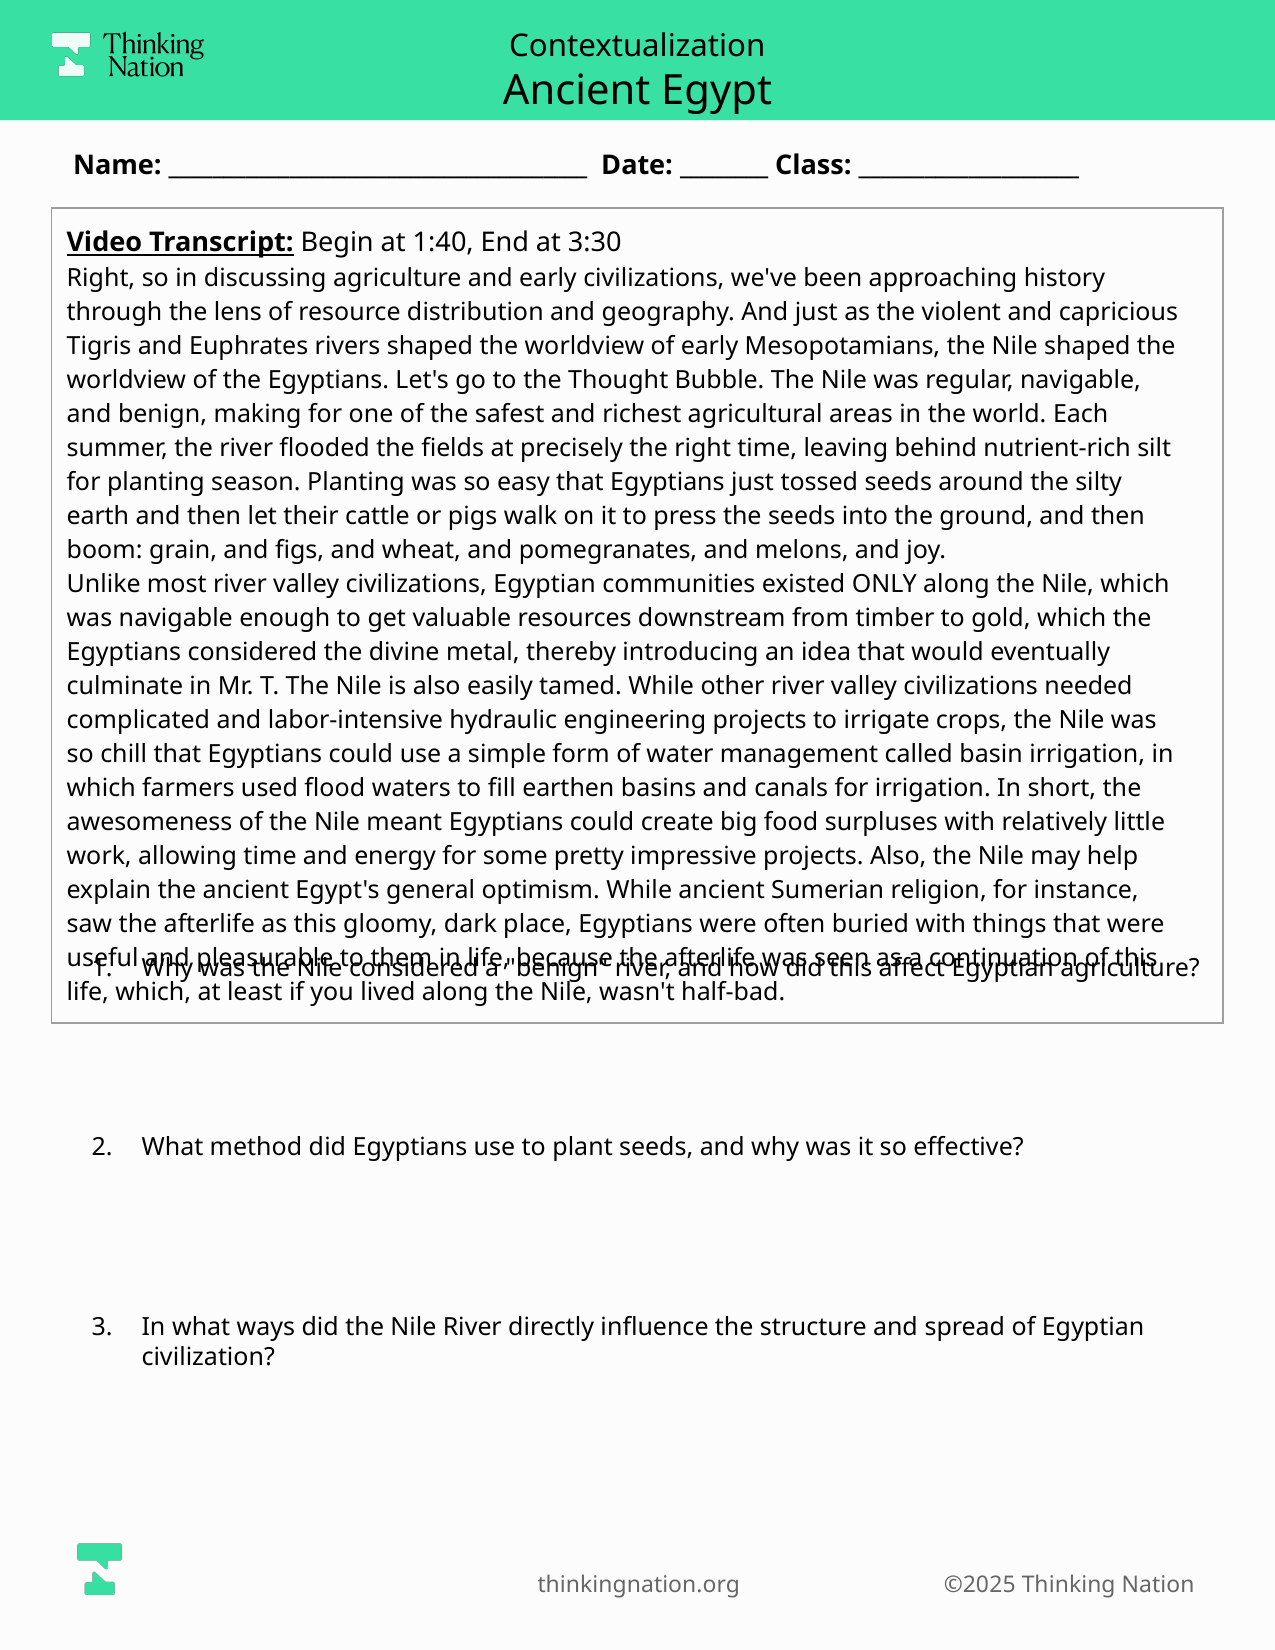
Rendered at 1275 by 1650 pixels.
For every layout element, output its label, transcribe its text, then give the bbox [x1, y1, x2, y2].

picture [35, 17, 210, 91]
text_box thinkingnation.org [488, 1553, 790, 1605]
text_box Contextualization Ancient Egypt [0, 0, 1275, 121]
text_box Name: ______________________________________ Date: ________ Class: ____________________ [57, 131, 1218, 194]
table_header Video Transcript: Begin at 1:40, End at 3:30 Right, so in discussing agriculture and early civilizations, we've been approaching history through the lens of resource distribution and geography. And just as the violent and capricious Tigris and Euphrates rivers shaped the worldview of early Mesopotamians, the Nile shaped the worldview of the Egyptians. Let's go to the Thought Bubble. The Nile was regular, navigable, and benign, making for one of the safest and richest agricultural areas in the world. Each summer, the river flooded the fields at precisely the right time, leaving behind nutrient-rich silt for planting season. Planting was so easy that Egyptians just tossed seeds around the silty earth and then let their cattle or pigs walk on it to press the seeds into the ground, and then boom: grain, and figs, and wheat, and pomegranates, and melons, and joy. Unlike most river valley civilizations, Egyptian communities existed ONLY along the Nile, which was navigable enough to get valuable resources downstream from timber to gold, which the Egyptians considered the divine metal, thereby introducing an idea that would eventually culminate in Mr. T. The Nile is also easily tamed. While other river valley civilizations needed complicated and labor-intensive hydraulic engineering projects to irrigate crops, the Nile was so chill that Egyptians could use a simple form of water management called basin irrigation, in which farmers used flood waters to fill earthen basins and canals for irrigation. In short, the awesomeness of the Nile meant Egyptians could create big food surpluses with relatively little work, allowing time and energy for some pretty impressive projects. Also, the Nile may help explain the ancient Egypt's general optimism. While ancient Sumerian religion, for instance, saw the afterlife as this gloomy, dark place, Egyptians were often buried with things that were useful and pleasurable to them in life, because the afterlife was seen as a continuation of this life, which, at least if you lived along the Nile, wasn't half-bad. [52, 209, 1222, 936]
text_box ©2025 Thinking Nation [909, 1553, 1211, 1605]
text_box Why was the Nile considered a "benign" river, and how did this affect Egyptian agriculture? What method did Egyptians use to plant seeds, and why was it so effective? In what ways did the Nile River directly influence the structure and spread of Egyptian civilization? [51, 936, 1224, 1488]
picture [63, 1533, 135, 1605]
